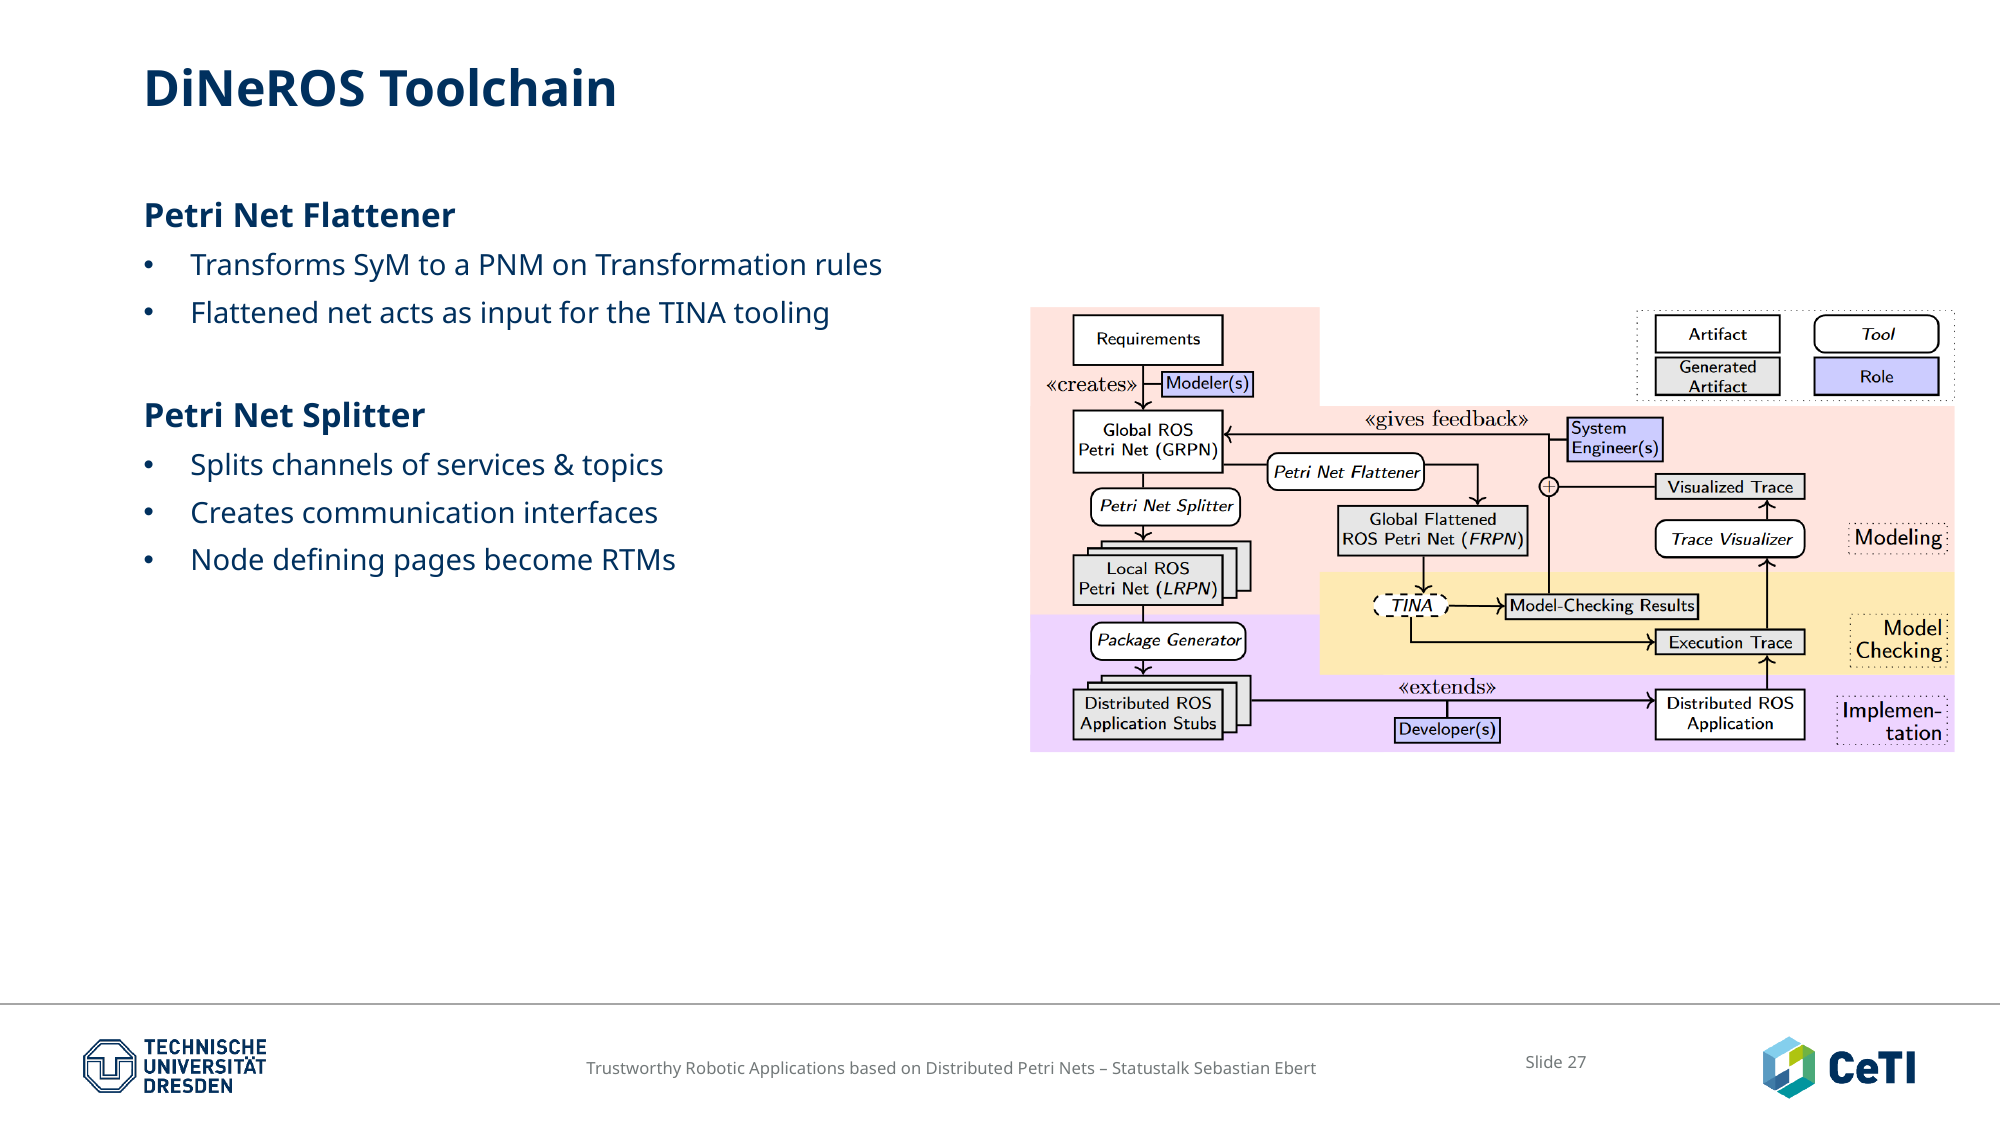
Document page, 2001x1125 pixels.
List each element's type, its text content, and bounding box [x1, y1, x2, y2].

text_box Petri Net Flattener Transforms SyM to a PNM on Transformation rules Flattened net acts as input for the TINA tooling Petri Net Splitter Splits channels of services & topics Creates communication interfaces Node defining pages become RTMs [143, 194, 935, 985]
picture [1029, 304, 1957, 754]
picture [1762, 1036, 1977, 1101]
picture [83, 1039, 266, 1093]
title DiNeROS Toolchain [143, 56, 1880, 141]
